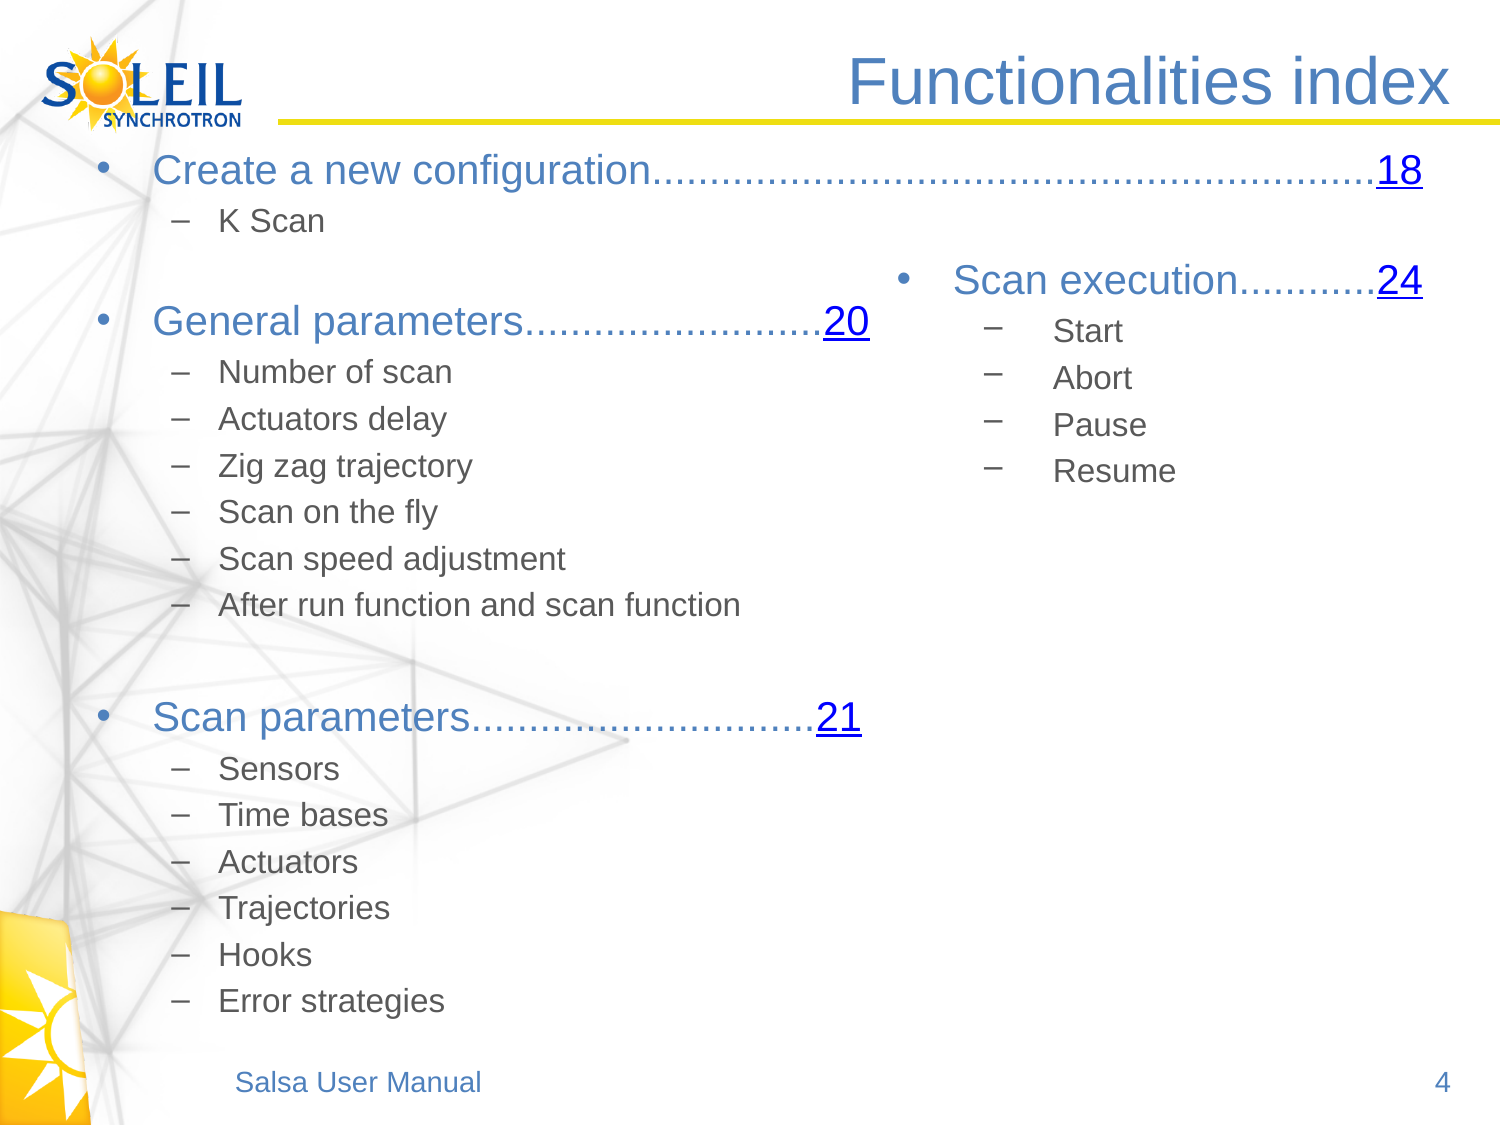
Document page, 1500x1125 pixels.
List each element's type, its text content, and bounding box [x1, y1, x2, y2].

title Functionalities index [277, 31, 1467, 125]
text_box Create a new configuration...............................................................18 K Scan General parameters..........................20 Number of scan Actuators delay Zig zag trajectory Scan on the fly Scan speed adjustment After run function and scan function Scan parameters..............................21 Sensors Time bases Actuators Trajectories Hooks Error strategies [81, 135, 1436, 1034]
text_box Salsa User Manual 4 [100, 1046, 1467, 1116]
picture [0, 0, 1500, 1125]
text_box Scan execution............24 Start Abort Pause Resume [881, 197, 1436, 1027]
